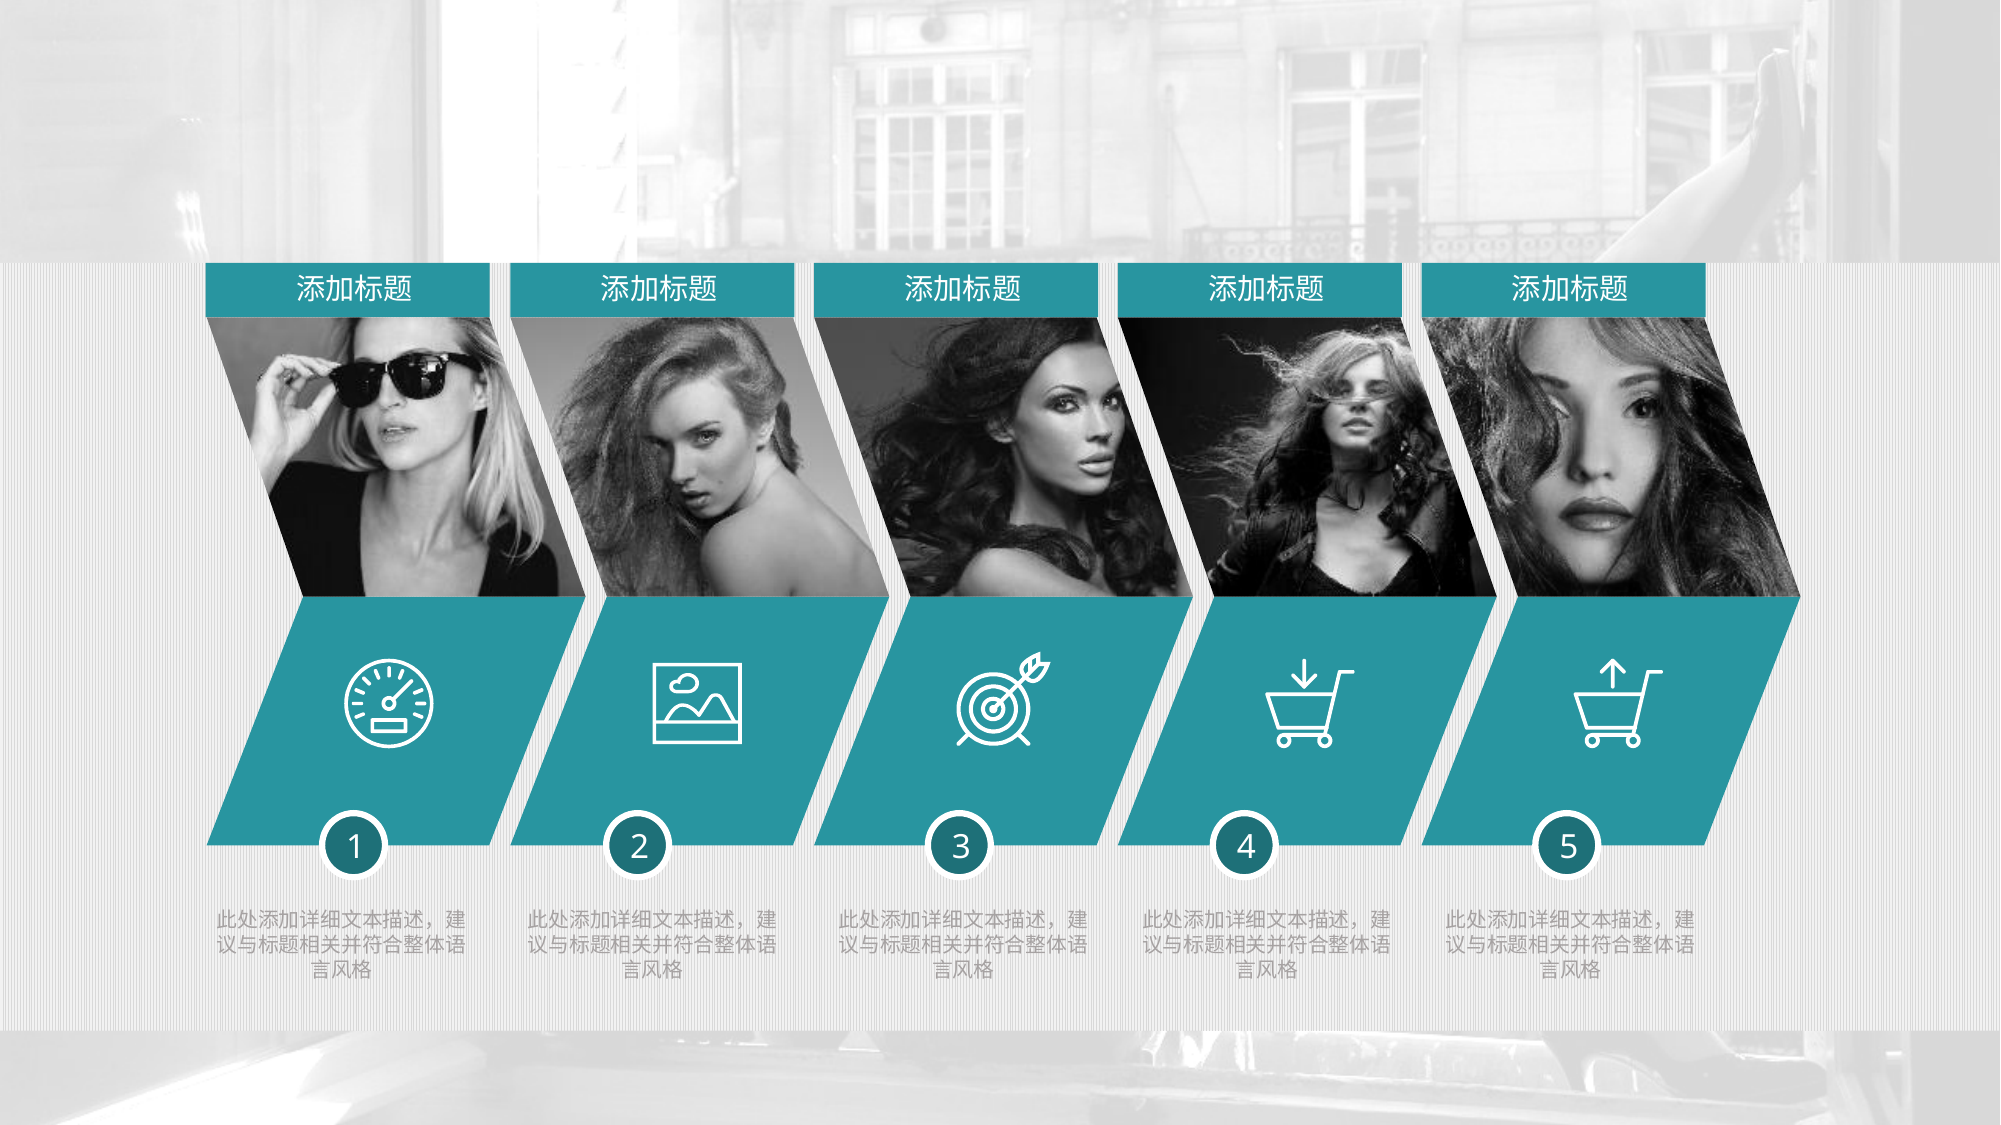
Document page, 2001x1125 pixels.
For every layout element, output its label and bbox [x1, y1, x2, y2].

text_box [1117, 262, 1497, 878]
text_box [890, 262, 1117, 878]
picture [0, 0, 2000, 1125]
text_box [1497, 262, 1801, 878]
text_box [586, 262, 890, 878]
text_box [205, 262, 586, 878]
